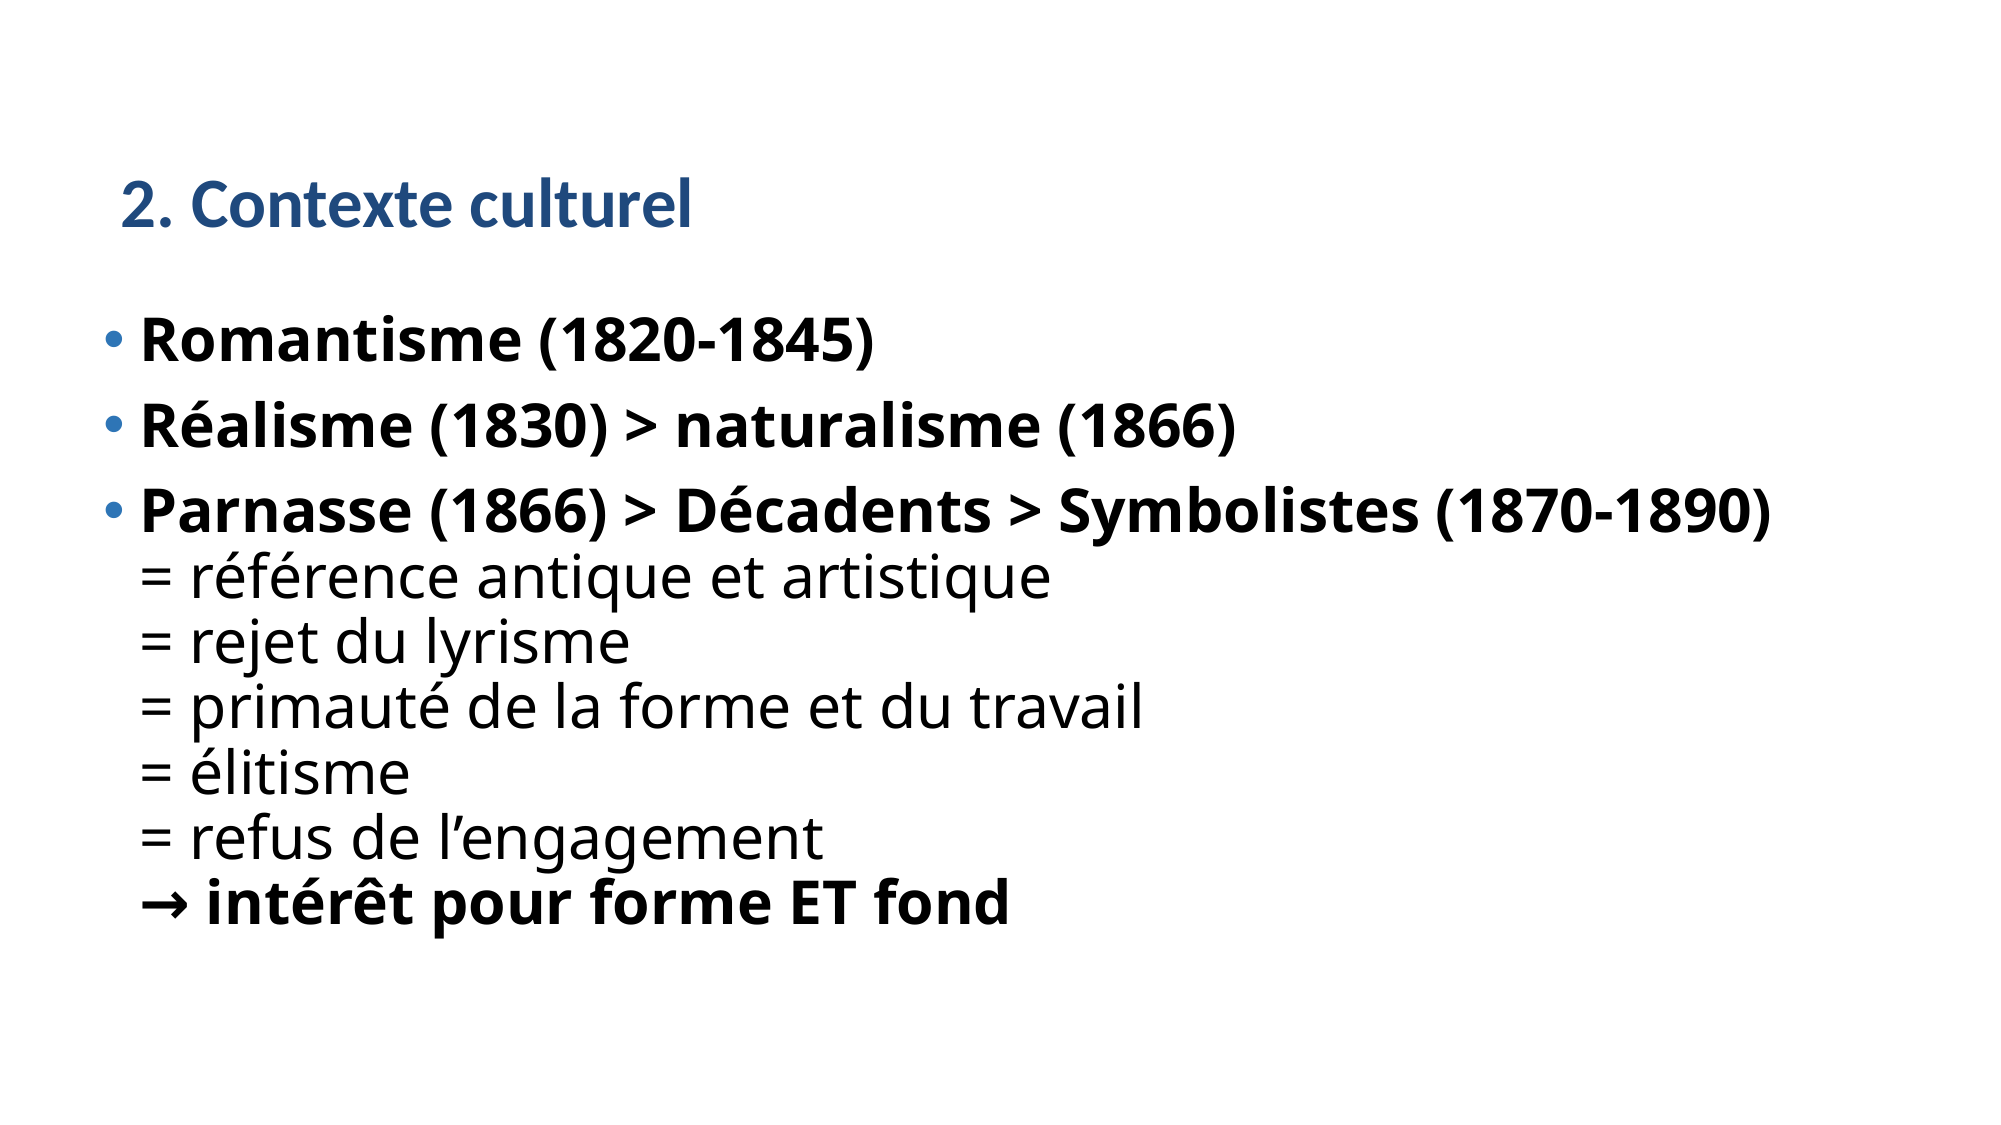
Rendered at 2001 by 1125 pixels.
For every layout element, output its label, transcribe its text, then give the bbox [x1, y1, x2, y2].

list Romantisme (1820-1845) Réalisme (1830) > naturalisme (1866) Parnasse (1866) > Décadents > Symbolistes (1870-1890) = référence antique et artistique = rejet du lyrisme = primauté de la forme et du travail = élitisme = refus de l’engagement → intérêt pour forme ET fond [88, 302, 1807, 1014]
title 2. Contexte culturel [105, 141, 1702, 269]
